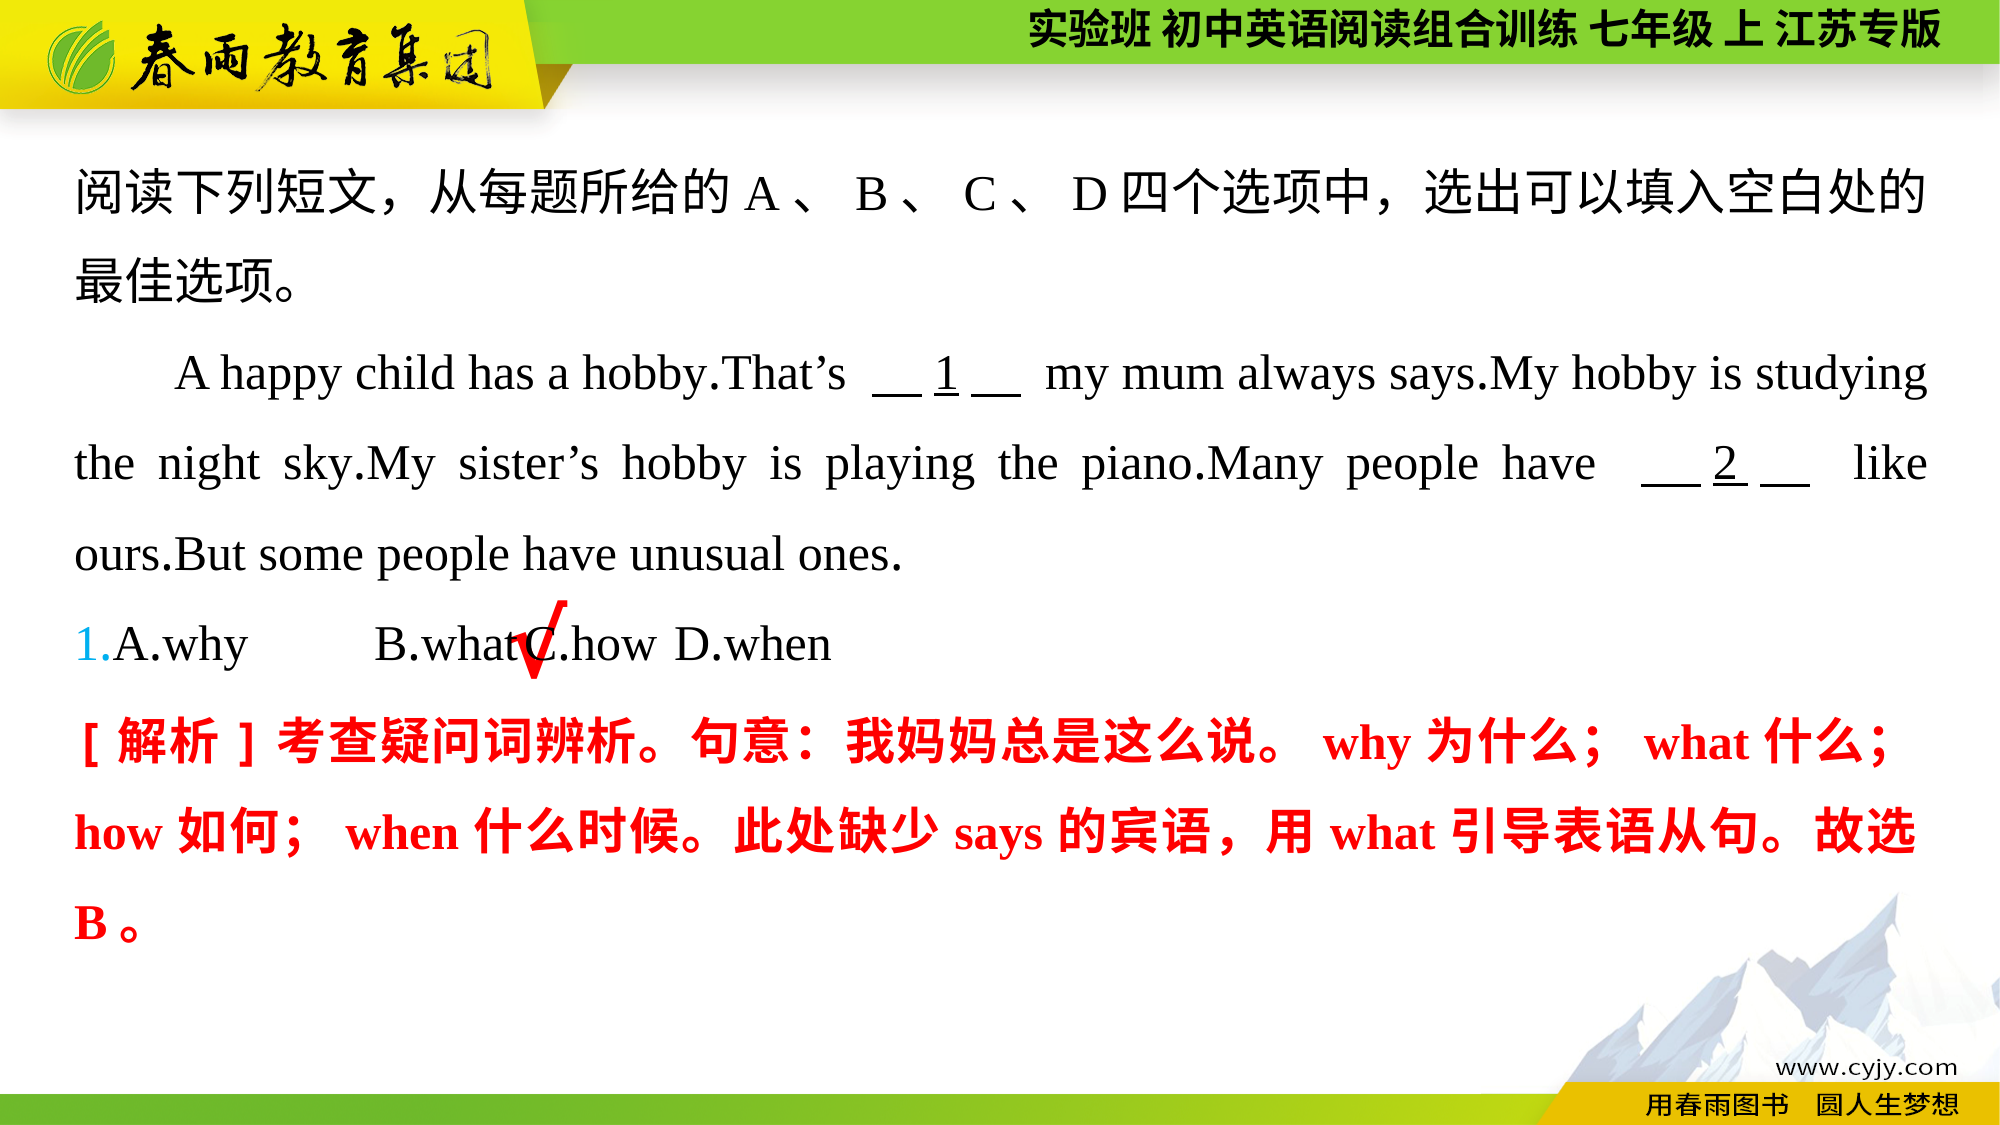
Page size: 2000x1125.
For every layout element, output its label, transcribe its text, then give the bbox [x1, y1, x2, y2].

list 阅读下列短文，从每题所给的A、B、C、D四个选项中，选出可以填入空白处的最佳选项。 A happy child has a hobby.That’s 1 my mum always says.My hobby is studying the night sky.My sister’s hobby is playing the piano.Many people have 2 like ours.But some people have unusual ones. 1.A.why B.what C.how D.when [59, 122, 1944, 672]
picture [0, 0, 2000, 1125]
text_box [解析]考查疑问词辨析。句意：我妈妈总是这么说。why为什么；what什么；how如何；when什么时候。此处缺少says的宾语，用what引导表语从句。故选B。 [59, 672, 1944, 958]
